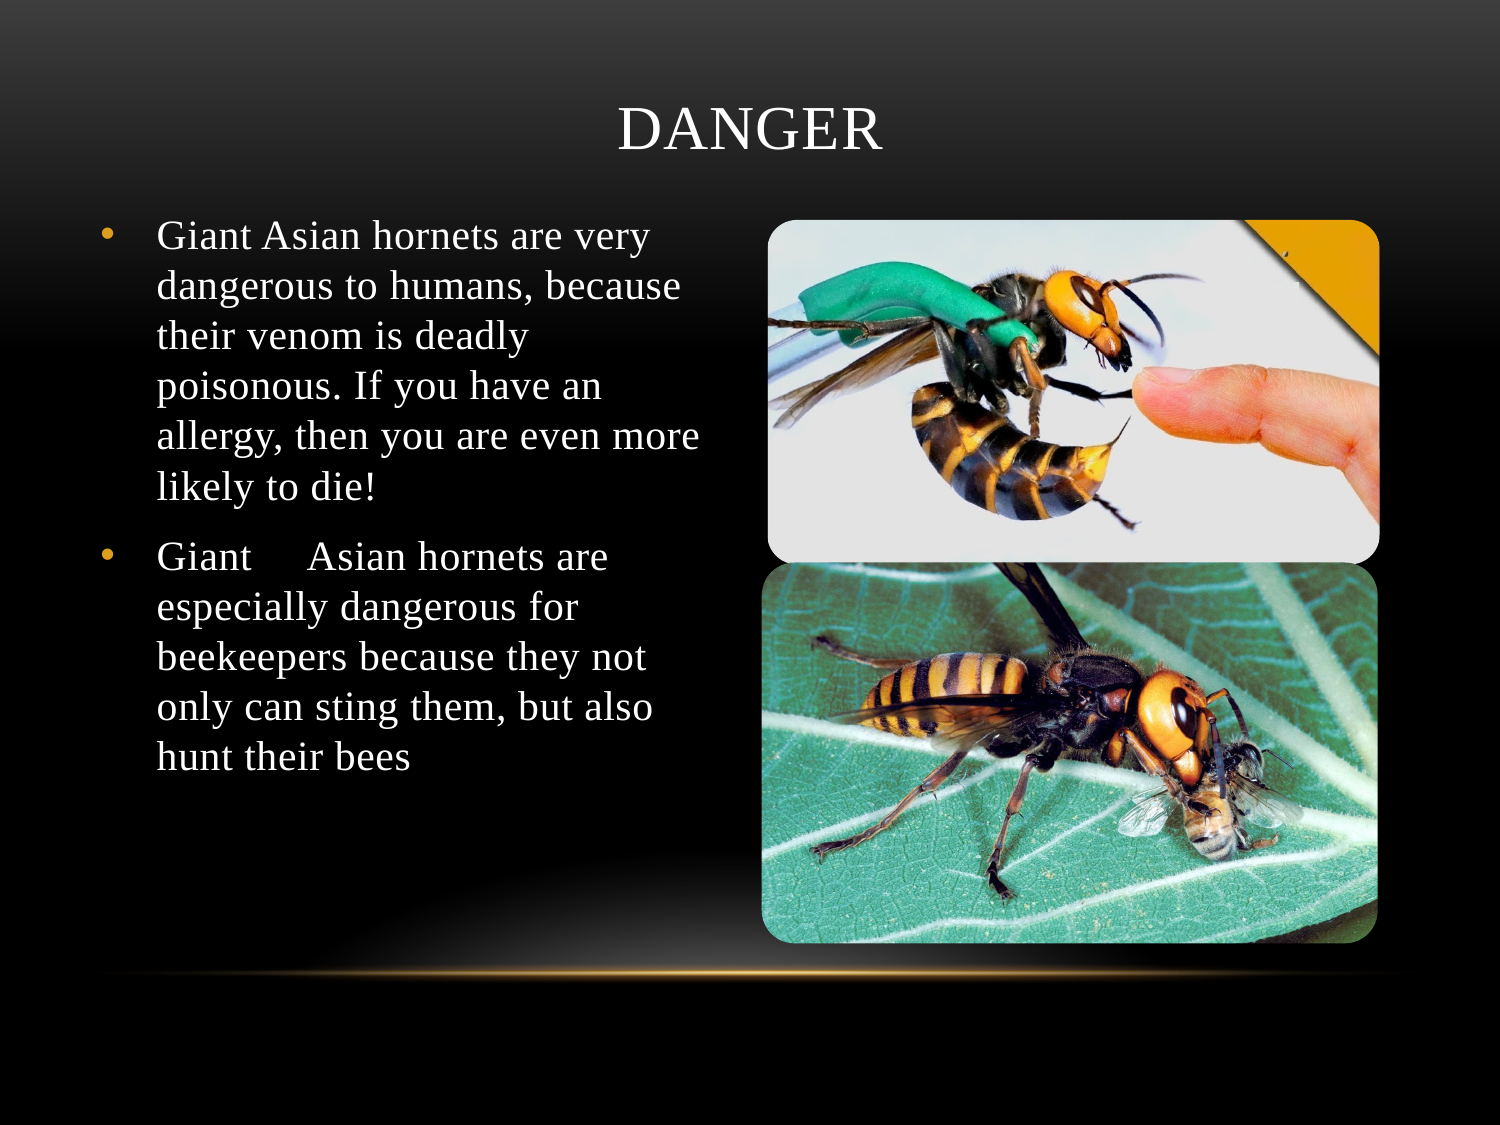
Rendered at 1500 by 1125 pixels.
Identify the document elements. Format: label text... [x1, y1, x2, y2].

list Giant Asian hornets are very dangerous to humans, because their venom is deadly poisonous. If you have an allergy, then you are even more likely to die! Giant Asian hornets are especially dangerous for beekeepers because they not only can sting them, but also hunt their bees [100, 208, 713, 883]
title Danger [100, 54, 1401, 162]
text_box [767, 219, 1380, 564]
text_box [761, 562, 1378, 944]
picture [0, 0, 1500, 1125]
